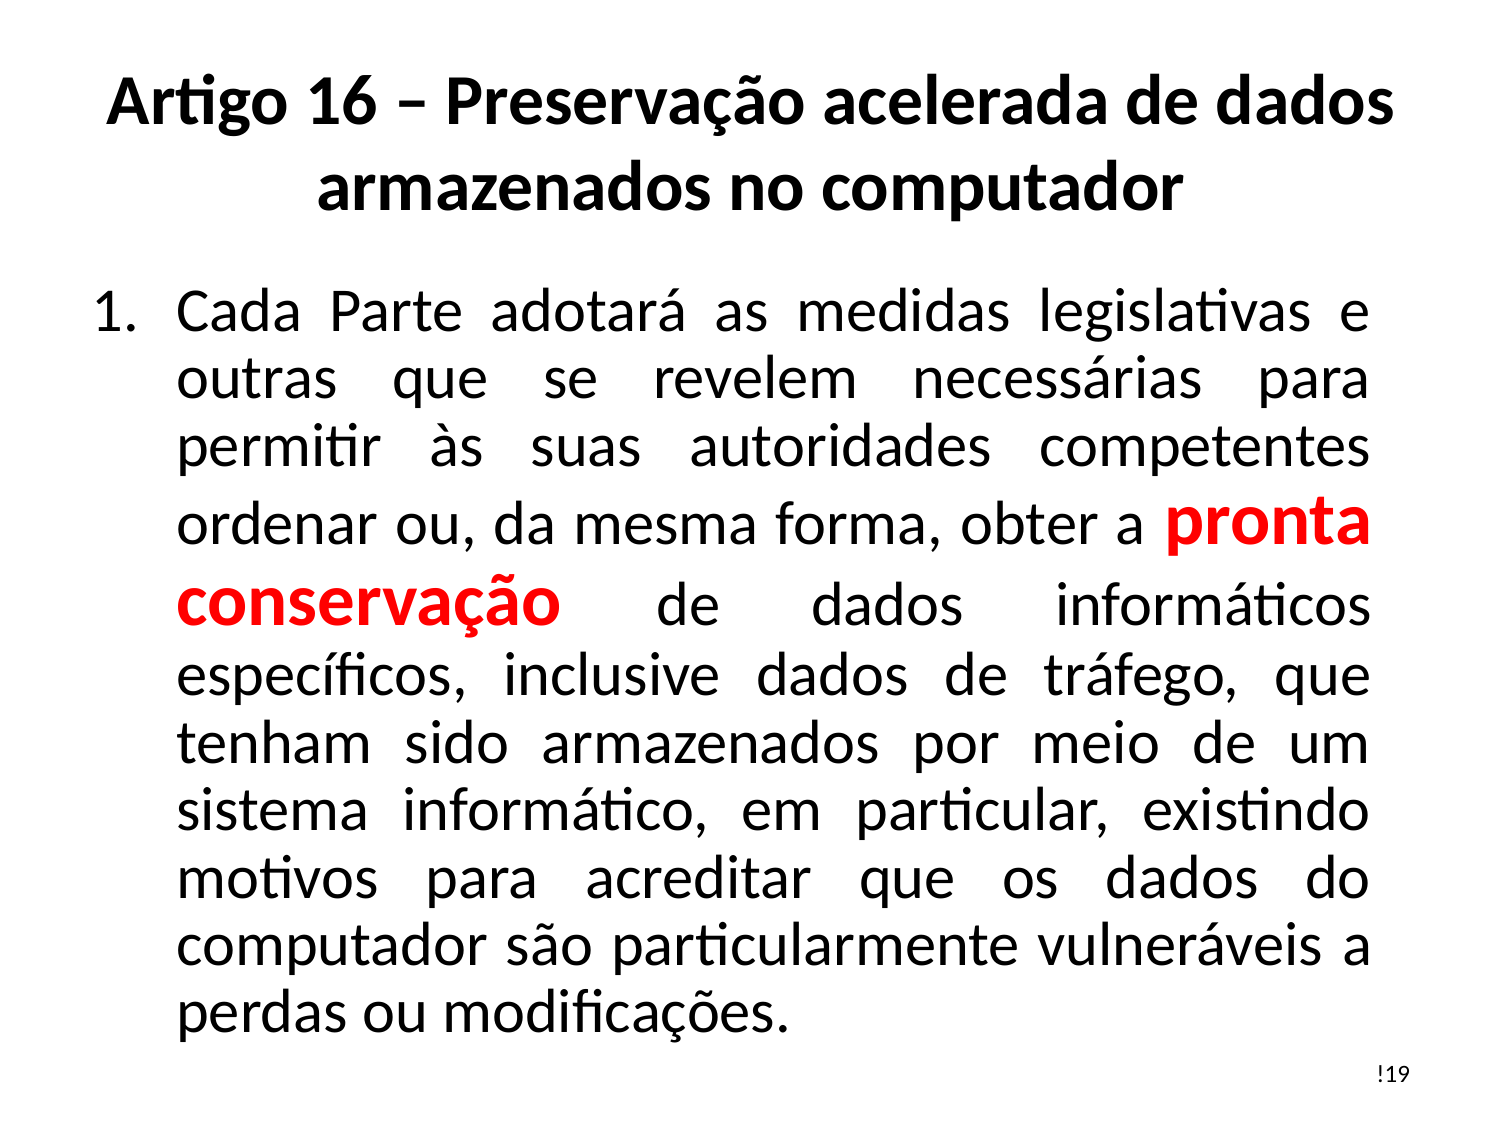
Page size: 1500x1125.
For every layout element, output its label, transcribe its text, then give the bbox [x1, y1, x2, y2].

slide_number !19 [1074, 1042, 1425, 1103]
list Cada Parte adotará as medidas legislativas e outras que se revelem necessárias para permitir às suas autoridades competentes ordenar ou, da mesma forma, obter a pronta conservação de dados informáticos específicos, inclusive dados de tráfego, que tenham sido armazenados por meio de um sistema informático, em particular, existindo motivos para acreditar que os dados do computador são particularmente vulneráveis ​​a perdas ou modificações. [76, 269, 1388, 1002]
title Artigo 16 – Preservação acelerada de dados armazenados no computador [76, 44, 1426, 232]
